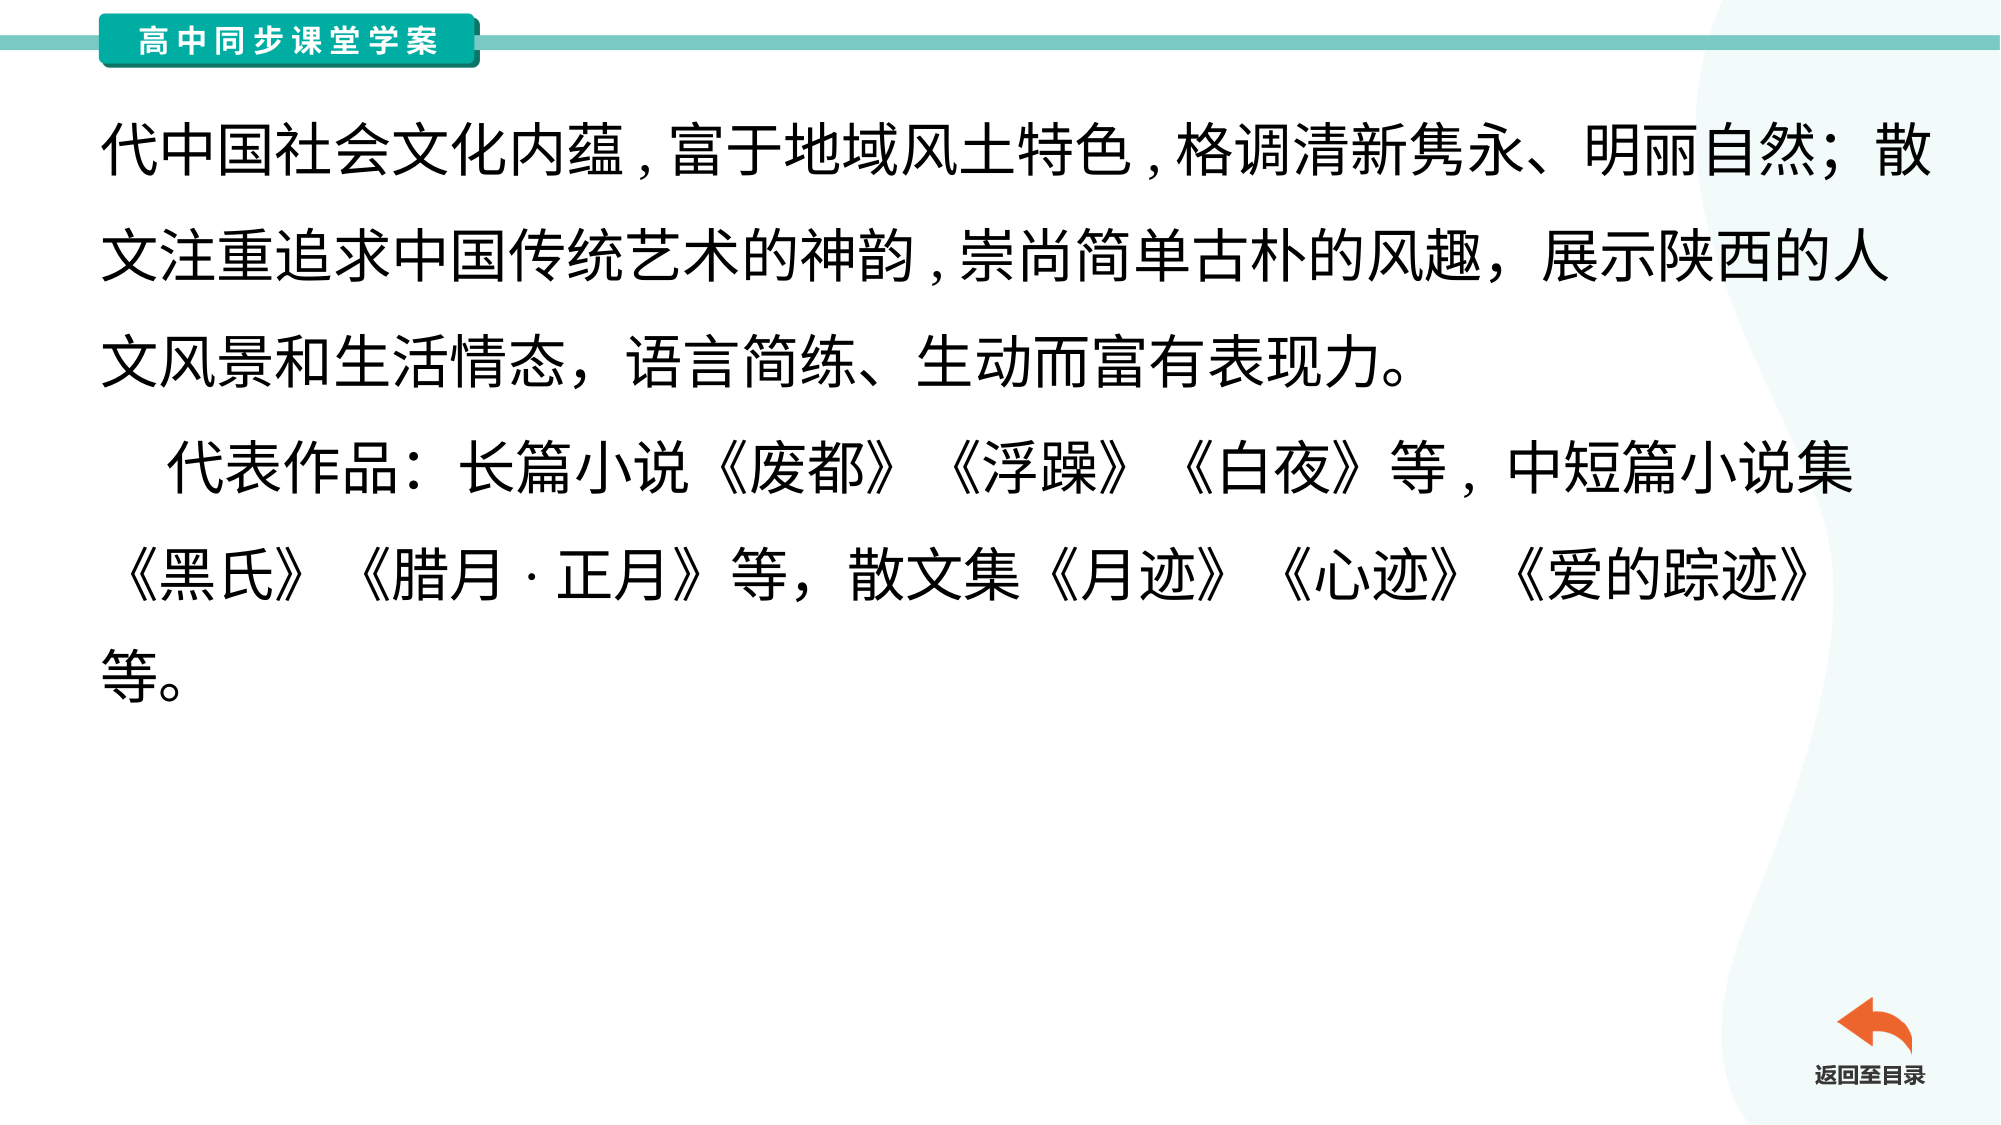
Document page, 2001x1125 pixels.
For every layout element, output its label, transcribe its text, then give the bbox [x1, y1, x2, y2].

picture [0, 0, 2000, 1125]
text_box 代中国社会文化内蕴,富于地域风土特色,格调清新隽永、明丽自然；散 文注重追求中国传统艺术的神韵,崇尚简单古朴的风趣，展示陕西的人 文风景和生活情态，语言简练、生动而富有表现力。 代表作品：长篇小说《废都》《浮躁》《白夜》等, 中短篇小说集 《黑氏》《腊月·正月》等，散文集《月迹》《心迹》《爱的踪迹》 等。#1.2 [100, 76, 1900, 699]
